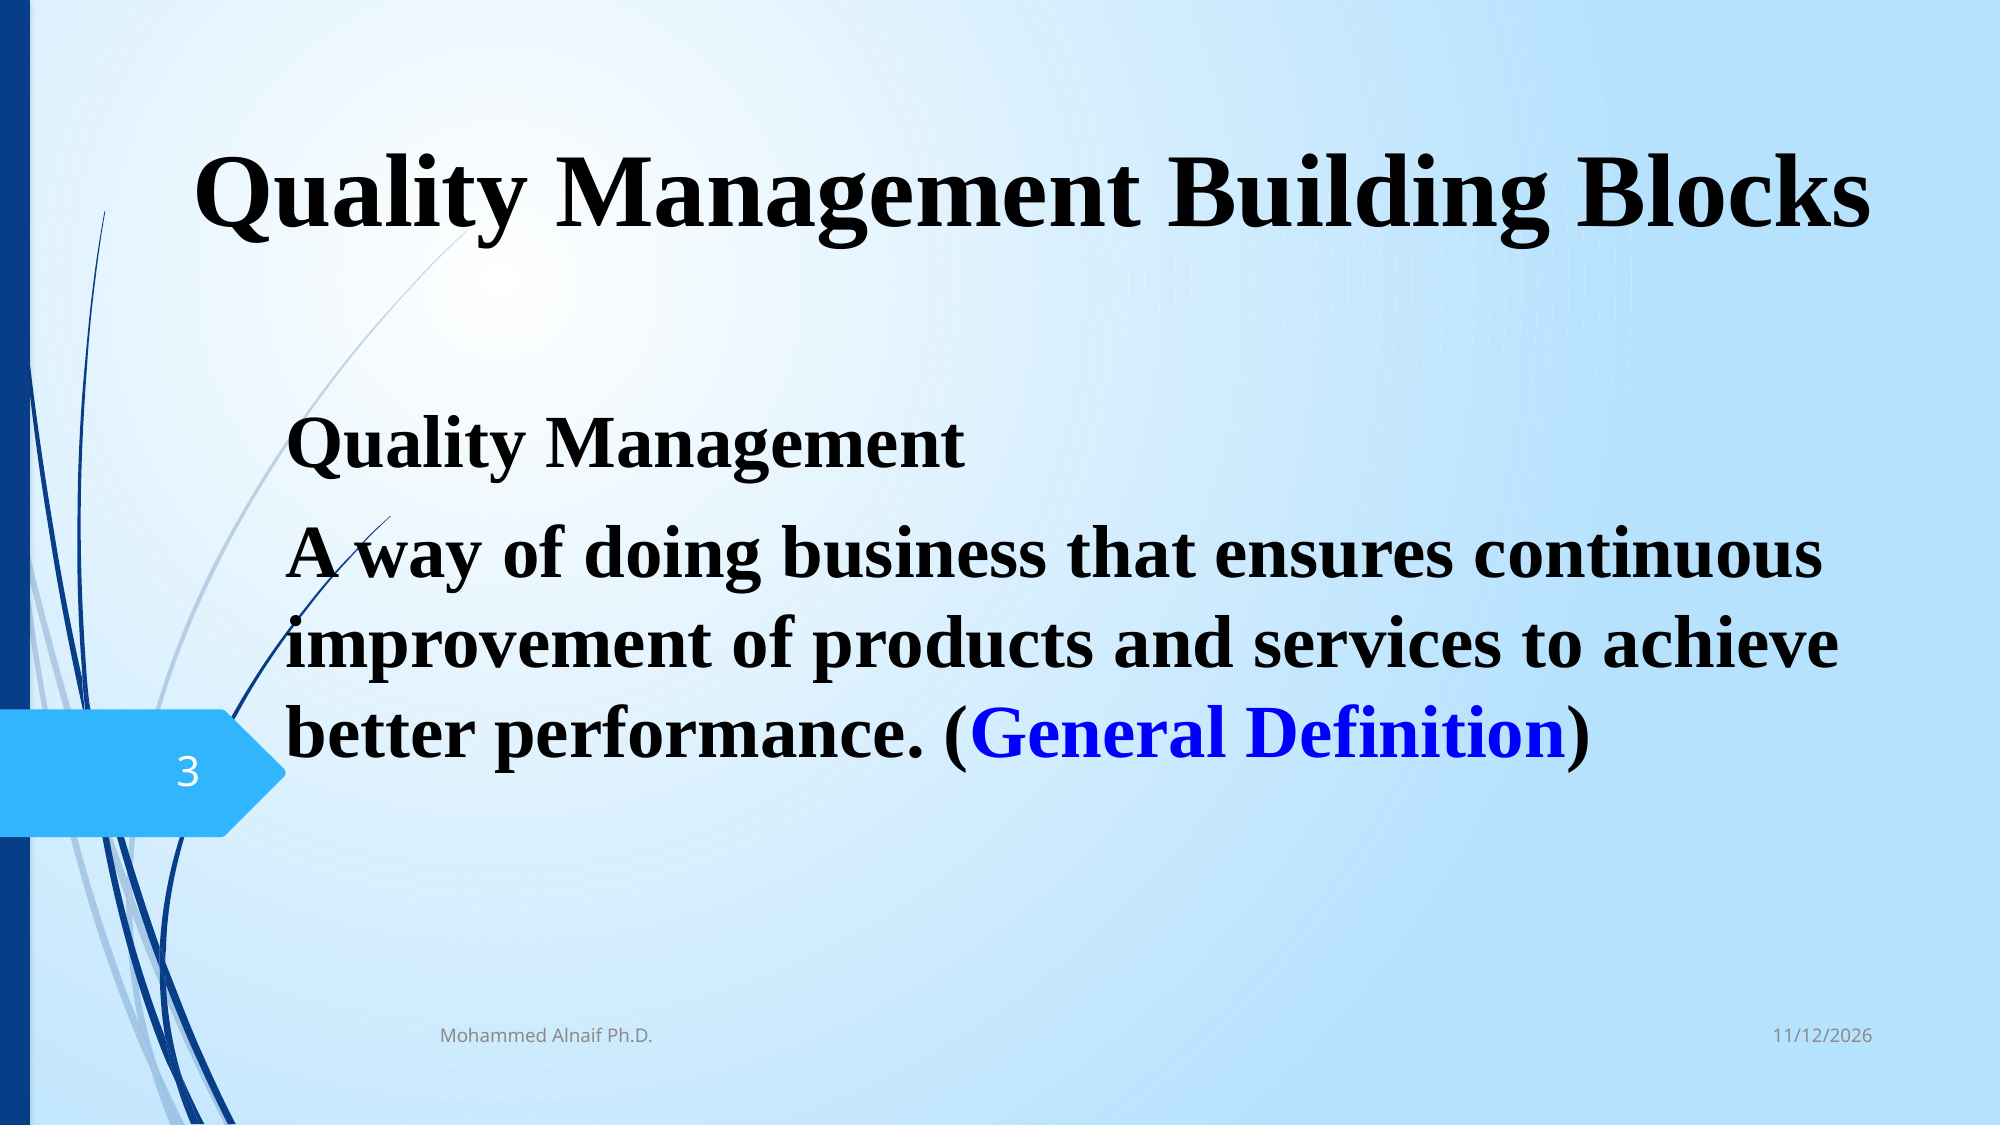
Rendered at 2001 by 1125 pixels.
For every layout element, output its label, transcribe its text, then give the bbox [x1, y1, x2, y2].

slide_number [1699, 1005, 1888, 1067]
subtitle Quality Management A way of doing business that ensures continuous improvement of products and services to achieve better performance. (General Definition) [270, 384, 1881, 1025]
footer Mohammed Alnaif Ph.D. [424, 1006, 1675, 1067]
slide_number 3 [87, 743, 216, 803]
title Quality Management Building Blocks [177, 101, 1917, 256]
